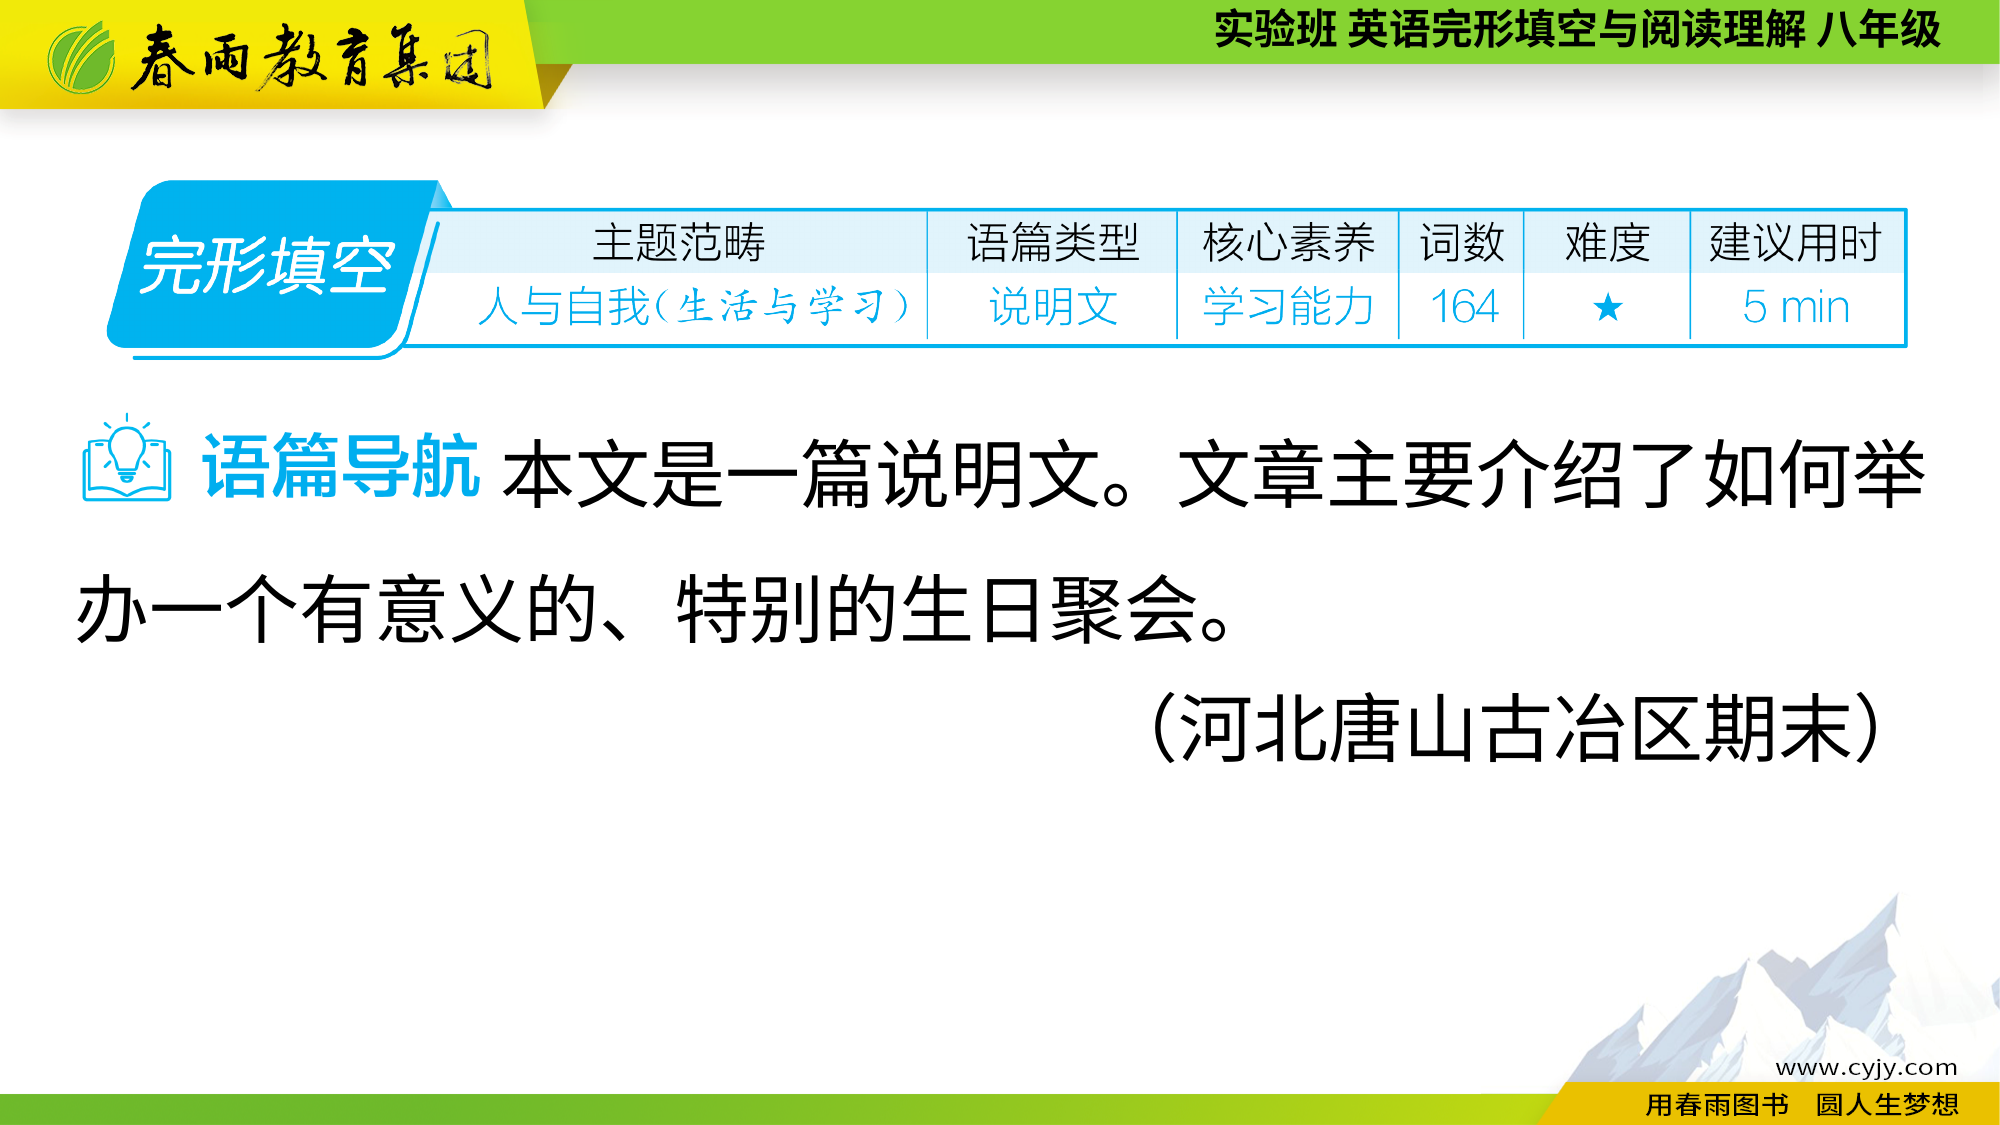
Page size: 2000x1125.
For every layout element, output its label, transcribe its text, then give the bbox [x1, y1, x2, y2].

list （河北唐山古冶区期末） [59, 660, 1944, 764]
text_box 本文是一篇说明文。文章主要介绍了如何举办一个有意义的、特别的生日聚会。 [59, 374, 1944, 660]
picture [0, 0, 2000, 1125]
